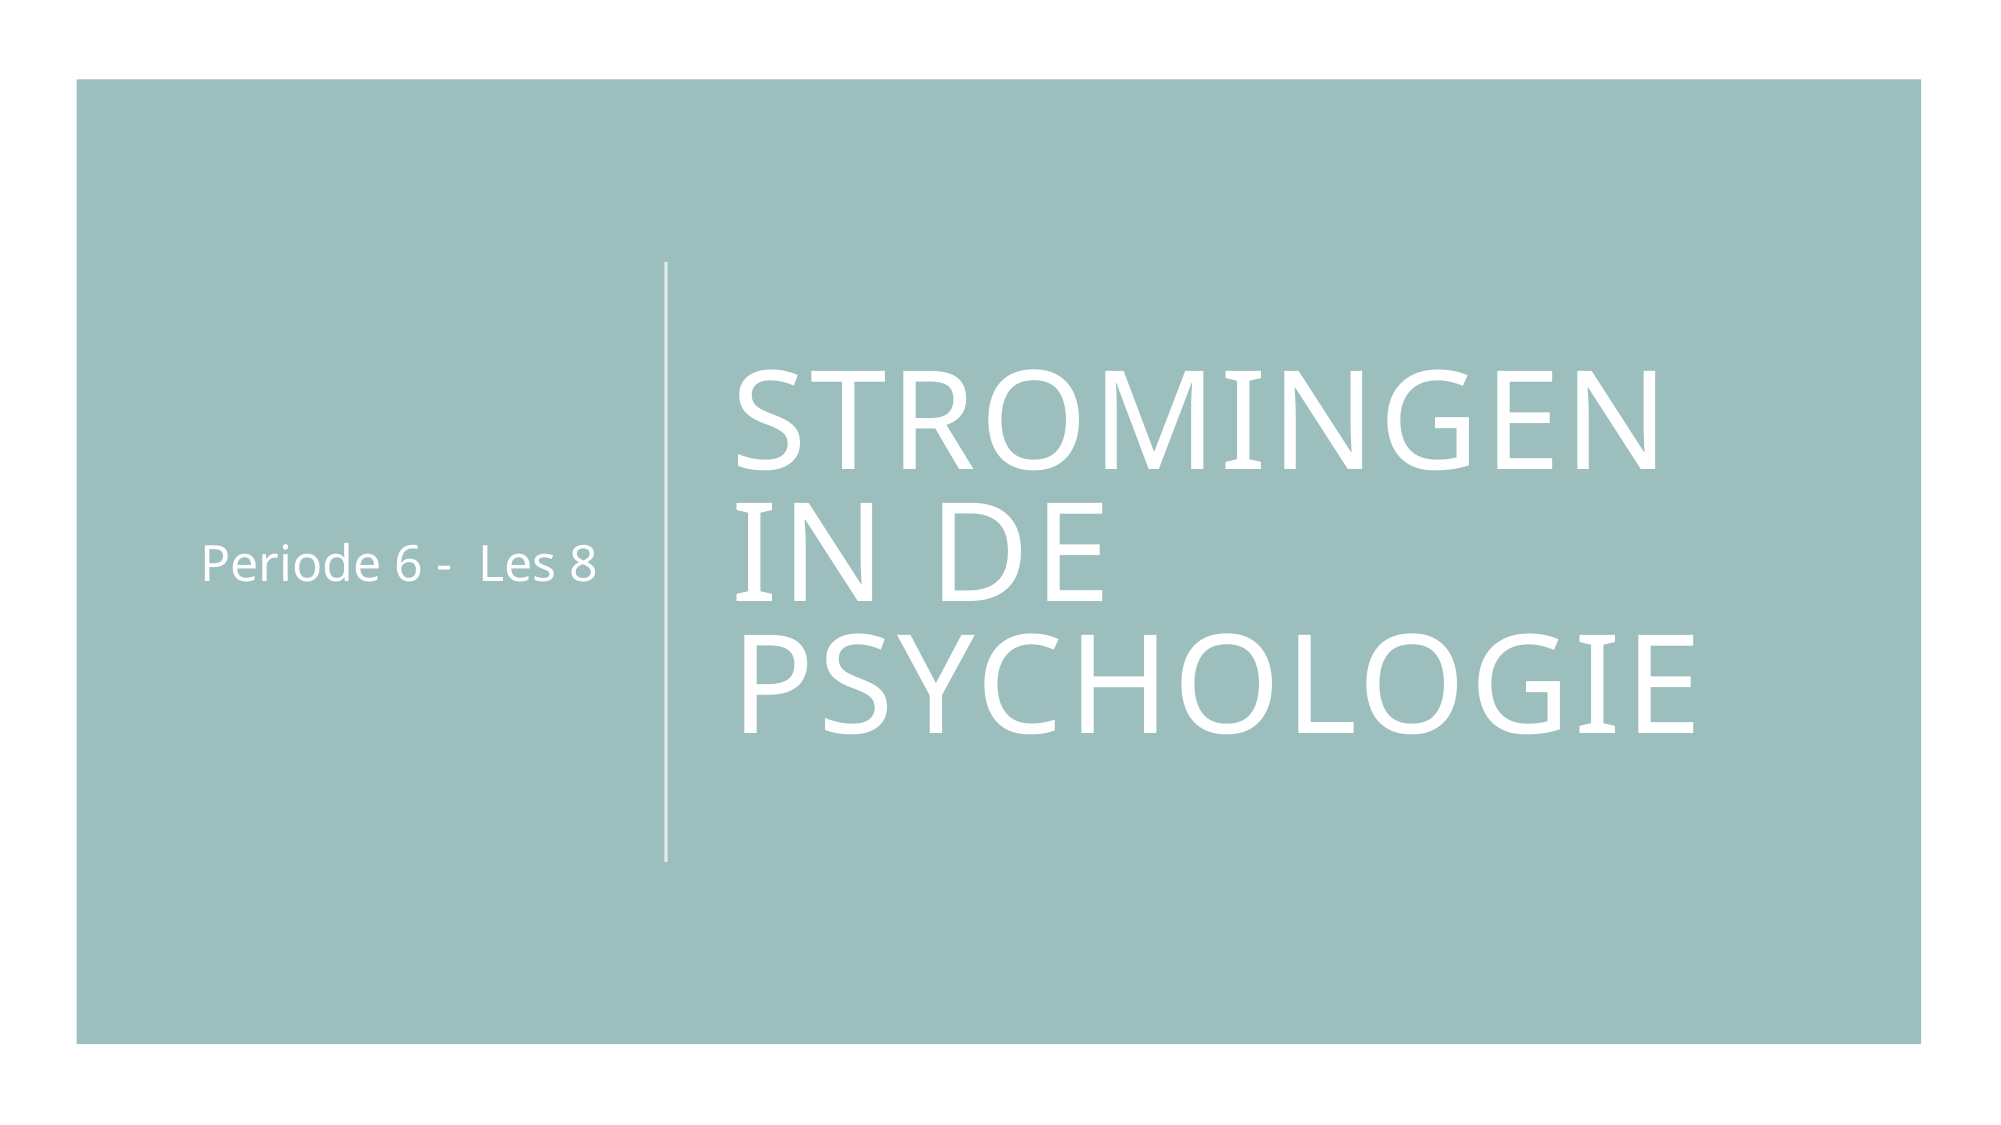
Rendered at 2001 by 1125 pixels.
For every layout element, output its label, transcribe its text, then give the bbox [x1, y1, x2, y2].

title Stromingen in de Psychologie [716, 132, 1868, 991]
subtitle Periode 6 - Les 8 [129, 132, 614, 991]
text_box [75, 78, 1922, 1045]
text_box [0, 0, 2000, 1125]
